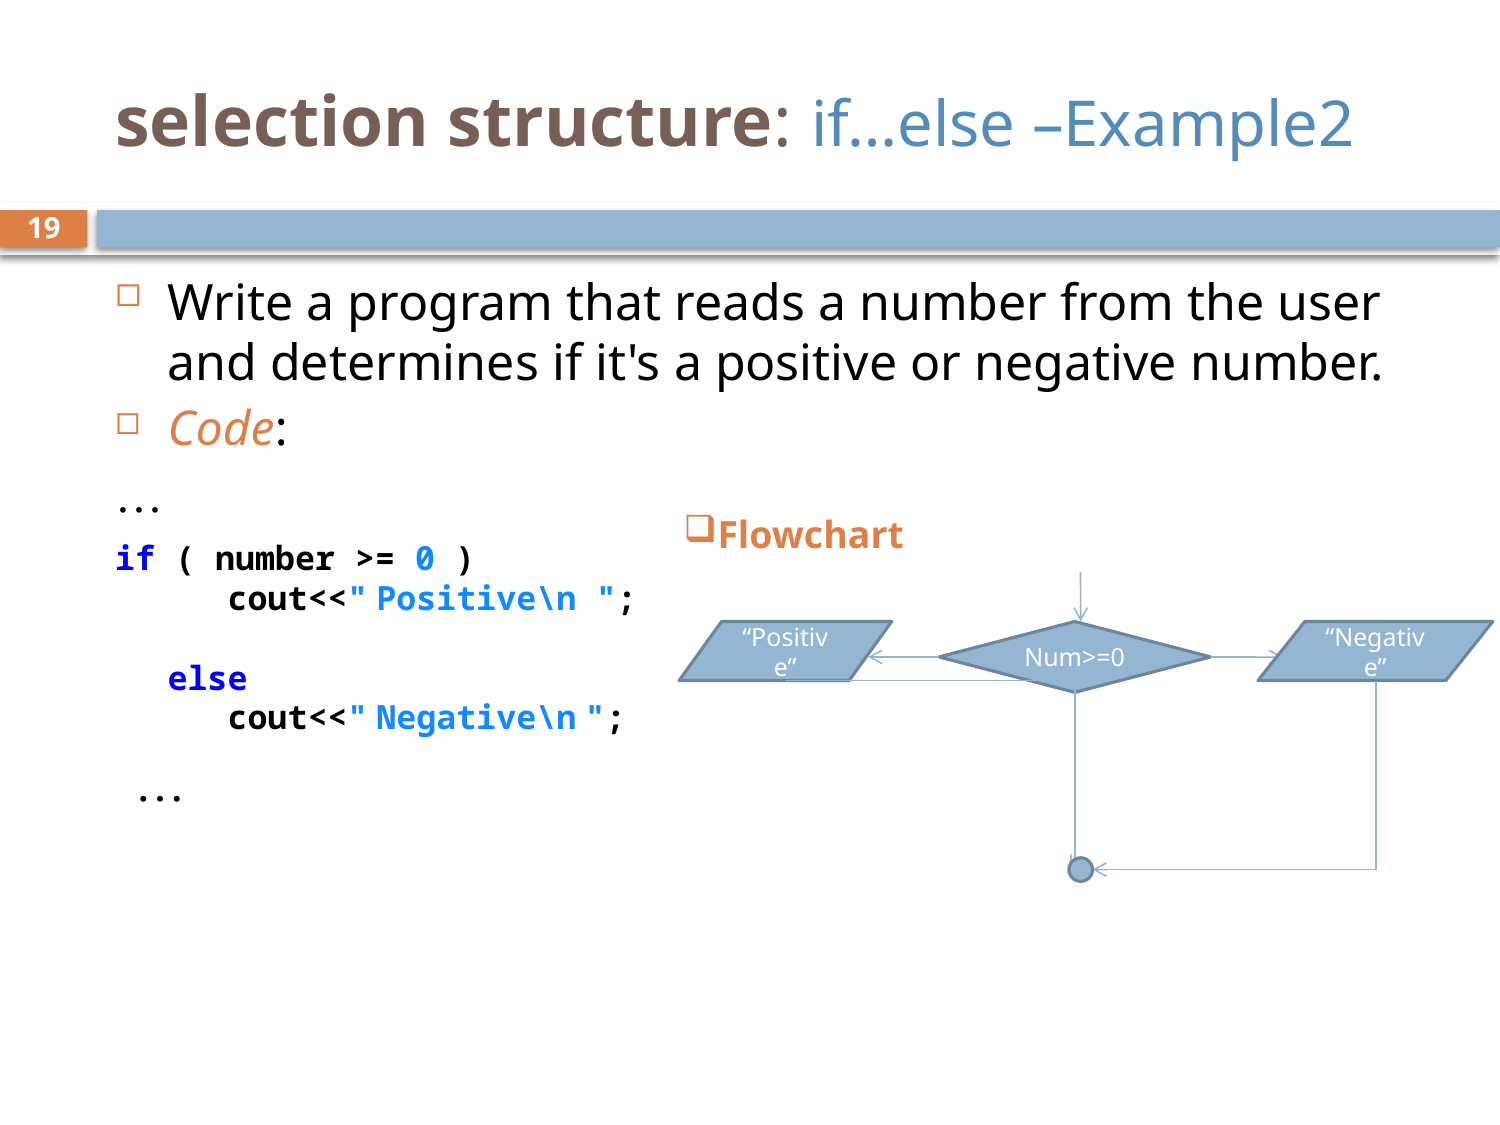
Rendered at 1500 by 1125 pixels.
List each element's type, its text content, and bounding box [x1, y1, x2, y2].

slide_number 19 [0, 208, 88, 249]
text_box Num>=0 [1022, 619, 1136, 694]
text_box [832, 633, 1022, 918]
text_box Flowchart [669, 503, 919, 564]
text_box “Negative” [1294, 619, 1495, 683]
text_box “Positive” [677, 619, 894, 683]
list Write a program that reads a number from the user and determines if it's a positive or negative number. Code: … if ( number >= 0 ) cout<<" Positive\n "; else cout<<" Negative\n "; … [100, 262, 1438, 1035]
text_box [1139, 633, 1330, 918]
title selection structure: if…else –Example2 [100, 37, 1438, 200]
text_box [1067, 856, 1095, 883]
